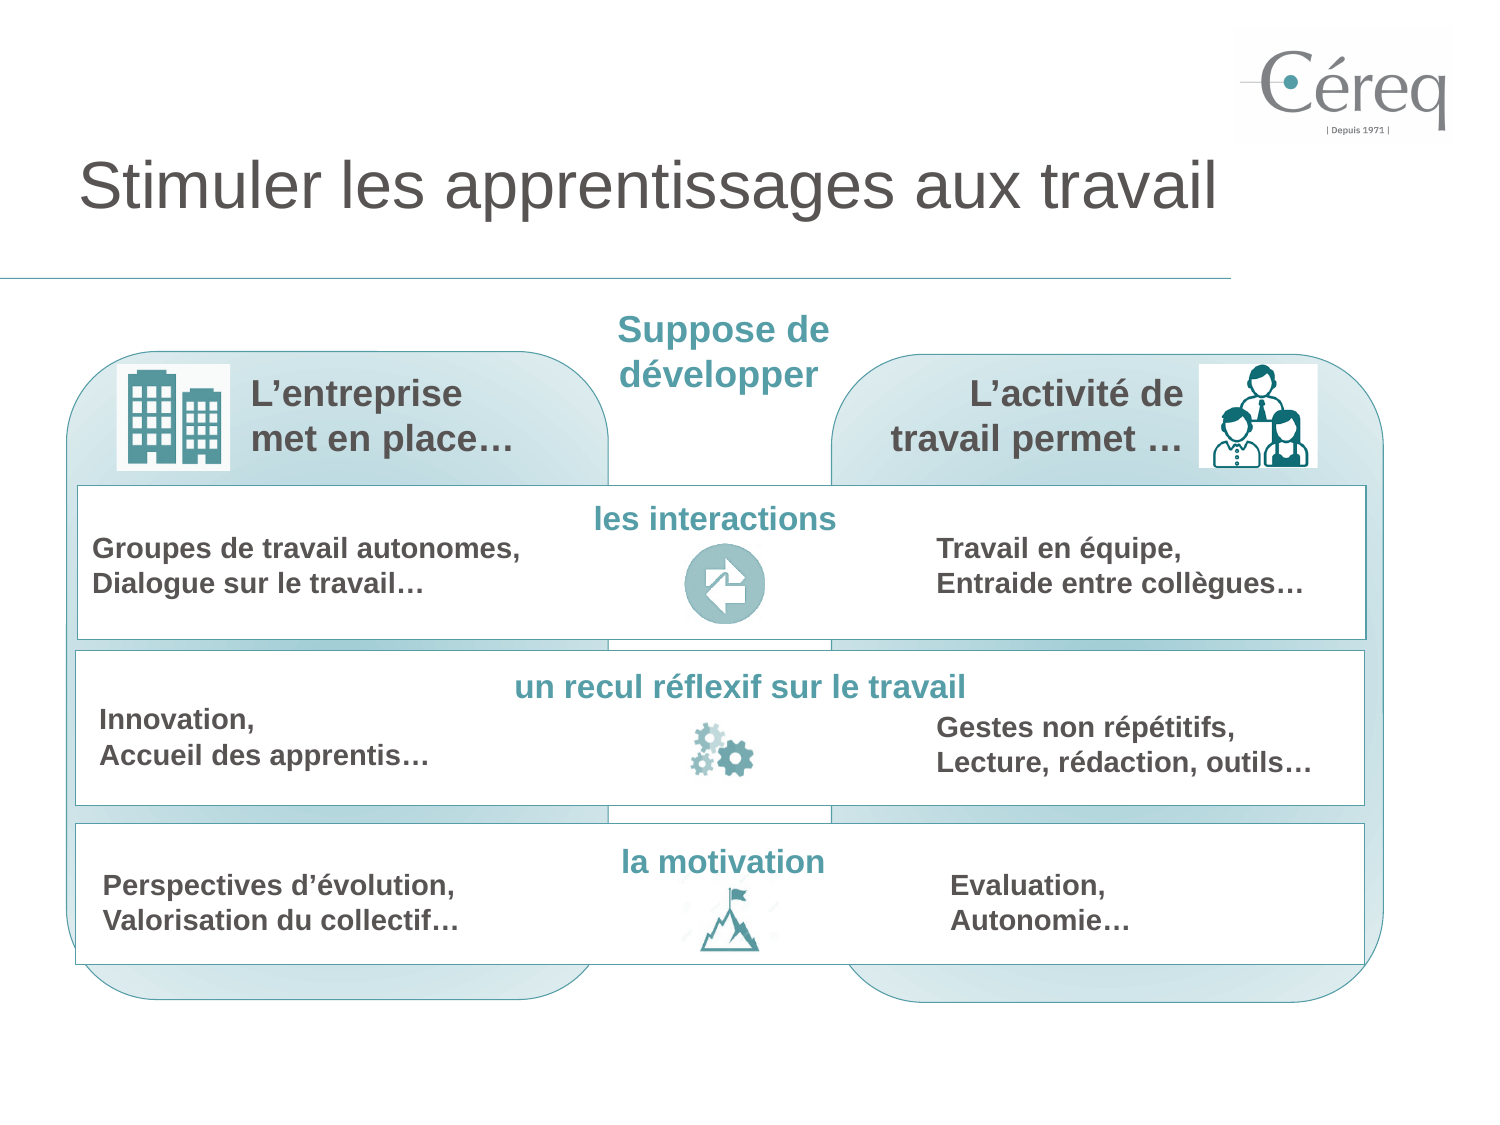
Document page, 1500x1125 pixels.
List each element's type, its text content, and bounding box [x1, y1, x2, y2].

text_box un recul réflexif sur le travail [483, 657, 998, 713]
text_box L’entreprise met en place… [235, 361, 550, 467]
text_box L’activité de travail permet … [873, 361, 1199, 467]
text_box [830, 607, 1384, 701]
picture [1234, 26, 1453, 143]
text_box Suppose de développer [557, 297, 901, 403]
text_box [85, 965, 590, 1001]
picture [1198, 364, 1318, 468]
picture [677, 869, 781, 956]
text_box Groupes de travail autonomes, Dialogue sur le travail… [77, 521, 568, 607]
text_box Travail en équipe, Entraide entre collègues… [921, 521, 1412, 607]
text_box Evaluation, Autonomie… [935, 858, 1450, 944]
text_box la motivation [578, 832, 869, 888]
text_box [77, 485, 1367, 640]
text_box [75, 823, 1365, 965]
text_box [65, 350, 609, 949]
text_box [75, 650, 1365, 806]
text_box [848, 944, 1378, 1003]
picture [684, 543, 765, 624]
text_box Innovation, Accueil des apprentis… [84, 693, 599, 779]
title Stimuler les apprentissages aux travail [63, 103, 1358, 270]
text_box [830, 786, 1384, 858]
text_box les interactions [572, 489, 858, 544]
text_box Perspectives d’évolution, Valorisation du collectif… [87, 858, 603, 944]
picture [116, 364, 231, 471]
text_box Gestes non répétitifs, Lecture, rédaction, outils… [921, 701, 1437, 786]
text_box [830, 353, 1384, 521]
picture [676, 701, 767, 799]
